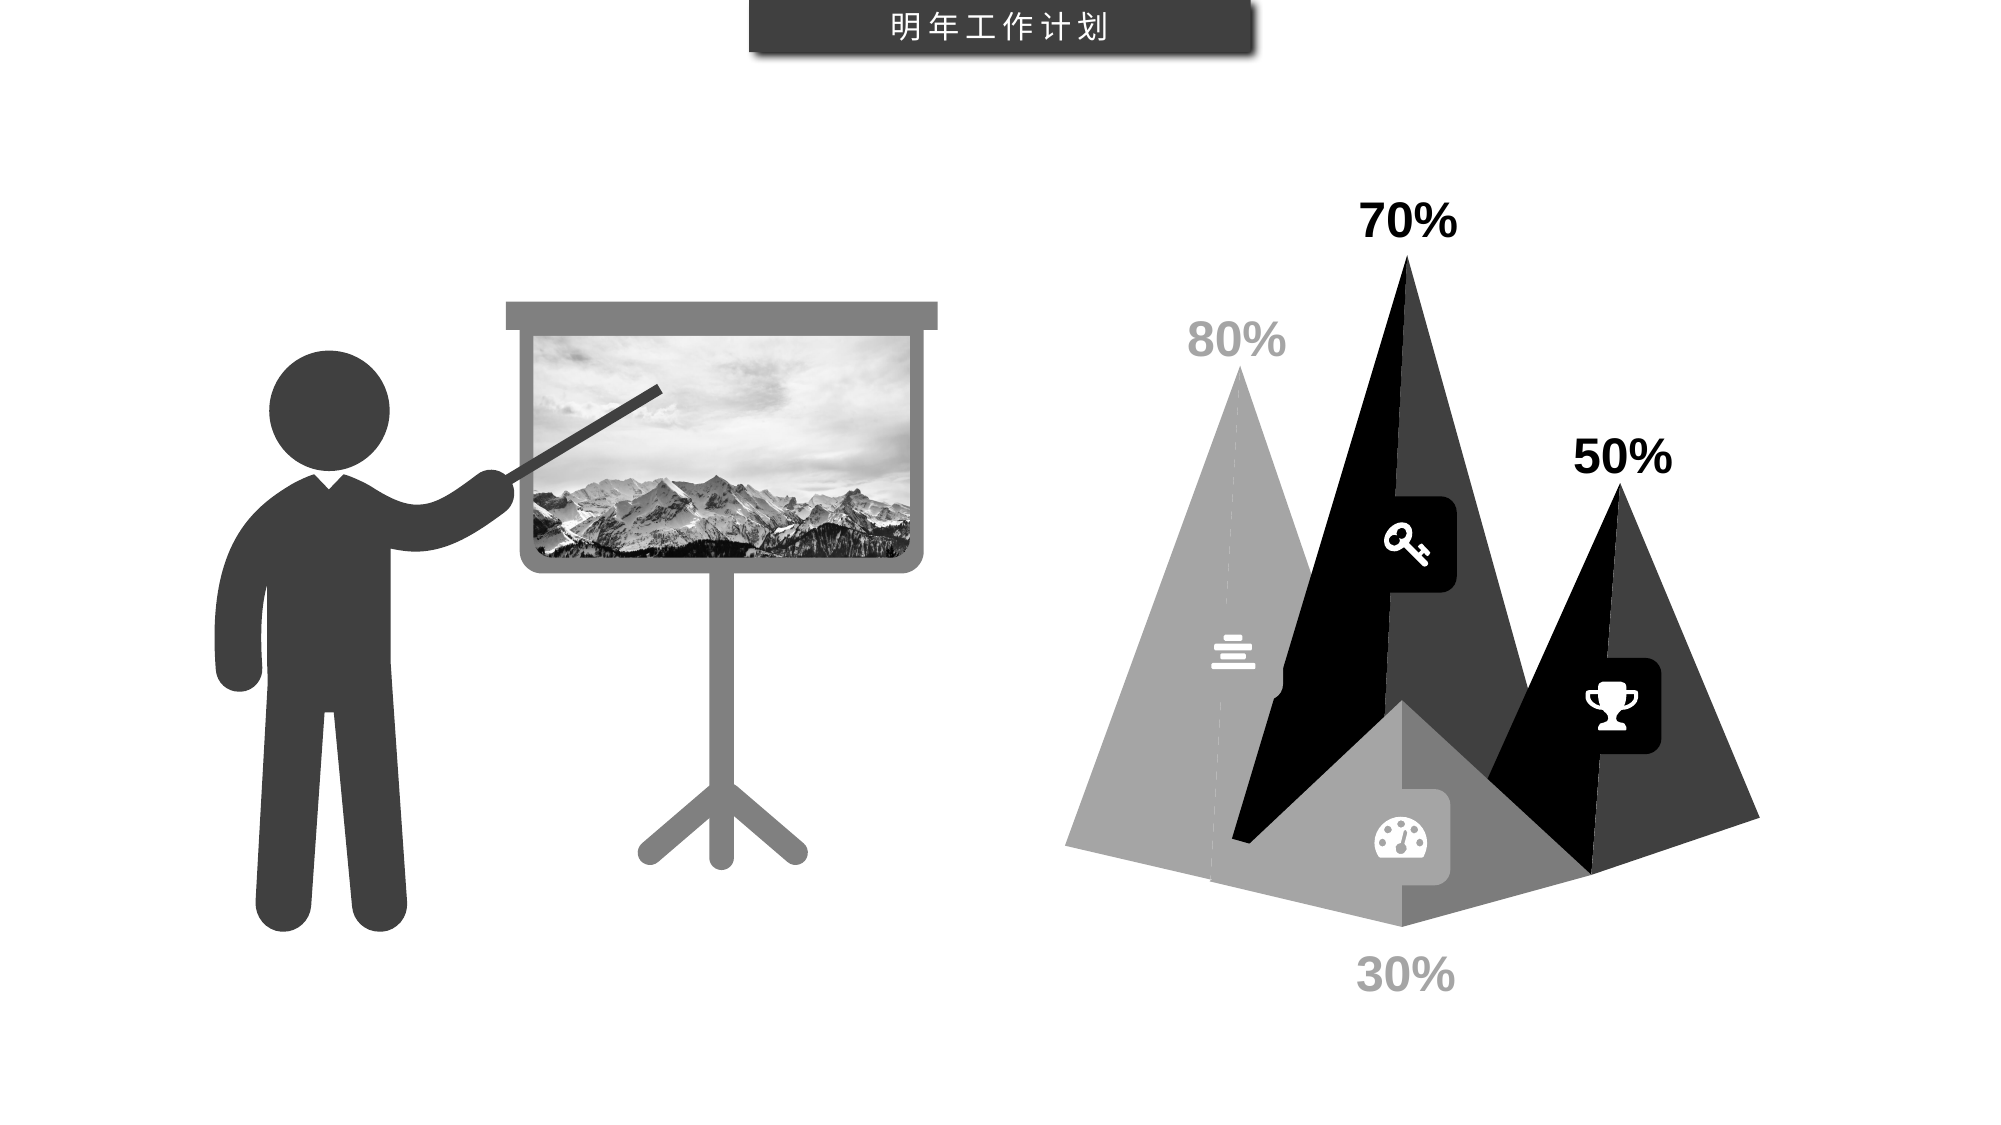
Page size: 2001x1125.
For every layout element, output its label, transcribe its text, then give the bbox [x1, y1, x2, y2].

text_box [505, 301, 938, 870]
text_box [206, 350, 673, 932]
text_box 明年工作计划 [749, 0, 1251, 53]
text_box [1064, 186, 1760, 1002]
